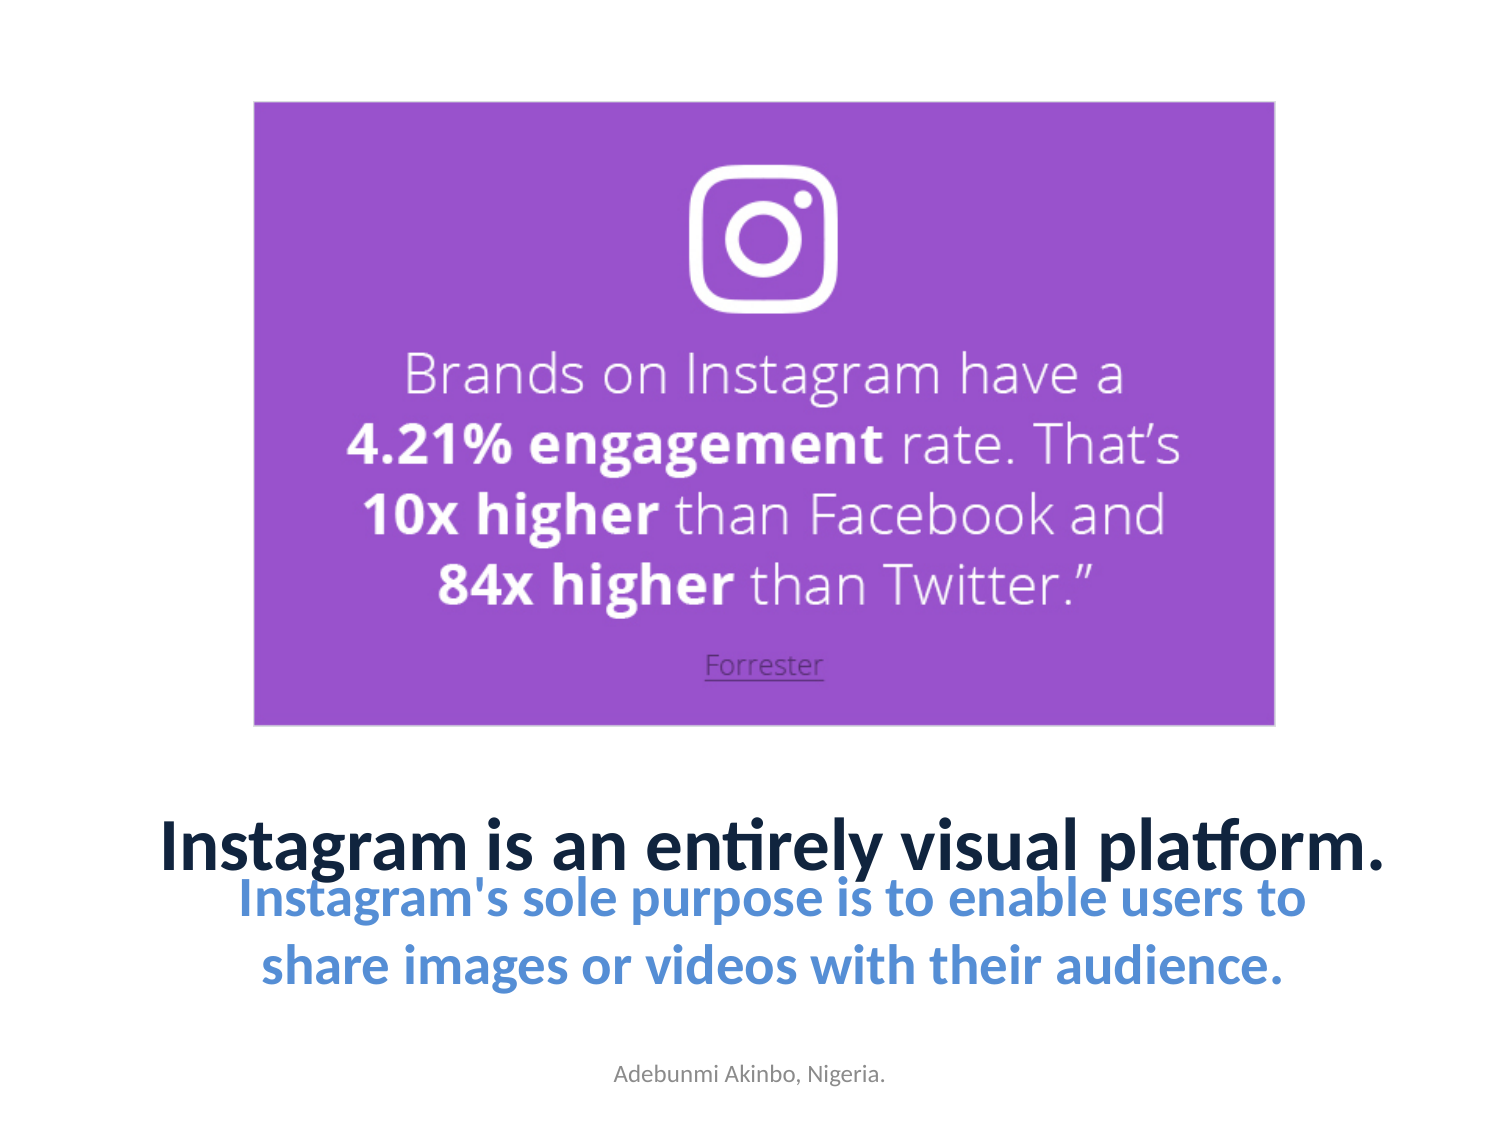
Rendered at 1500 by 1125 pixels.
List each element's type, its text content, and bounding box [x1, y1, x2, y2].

text_box Instagram's sole purpose is to enable users to share images or videos with their audience. [206, 834, 1341, 1022]
footer Adebunmi Akinbo, Nigeria. [512, 1042, 988, 1103]
picture [253, 101, 1276, 727]
title Instagram is an entirely visual platform. [100, 786, 1447, 894]
